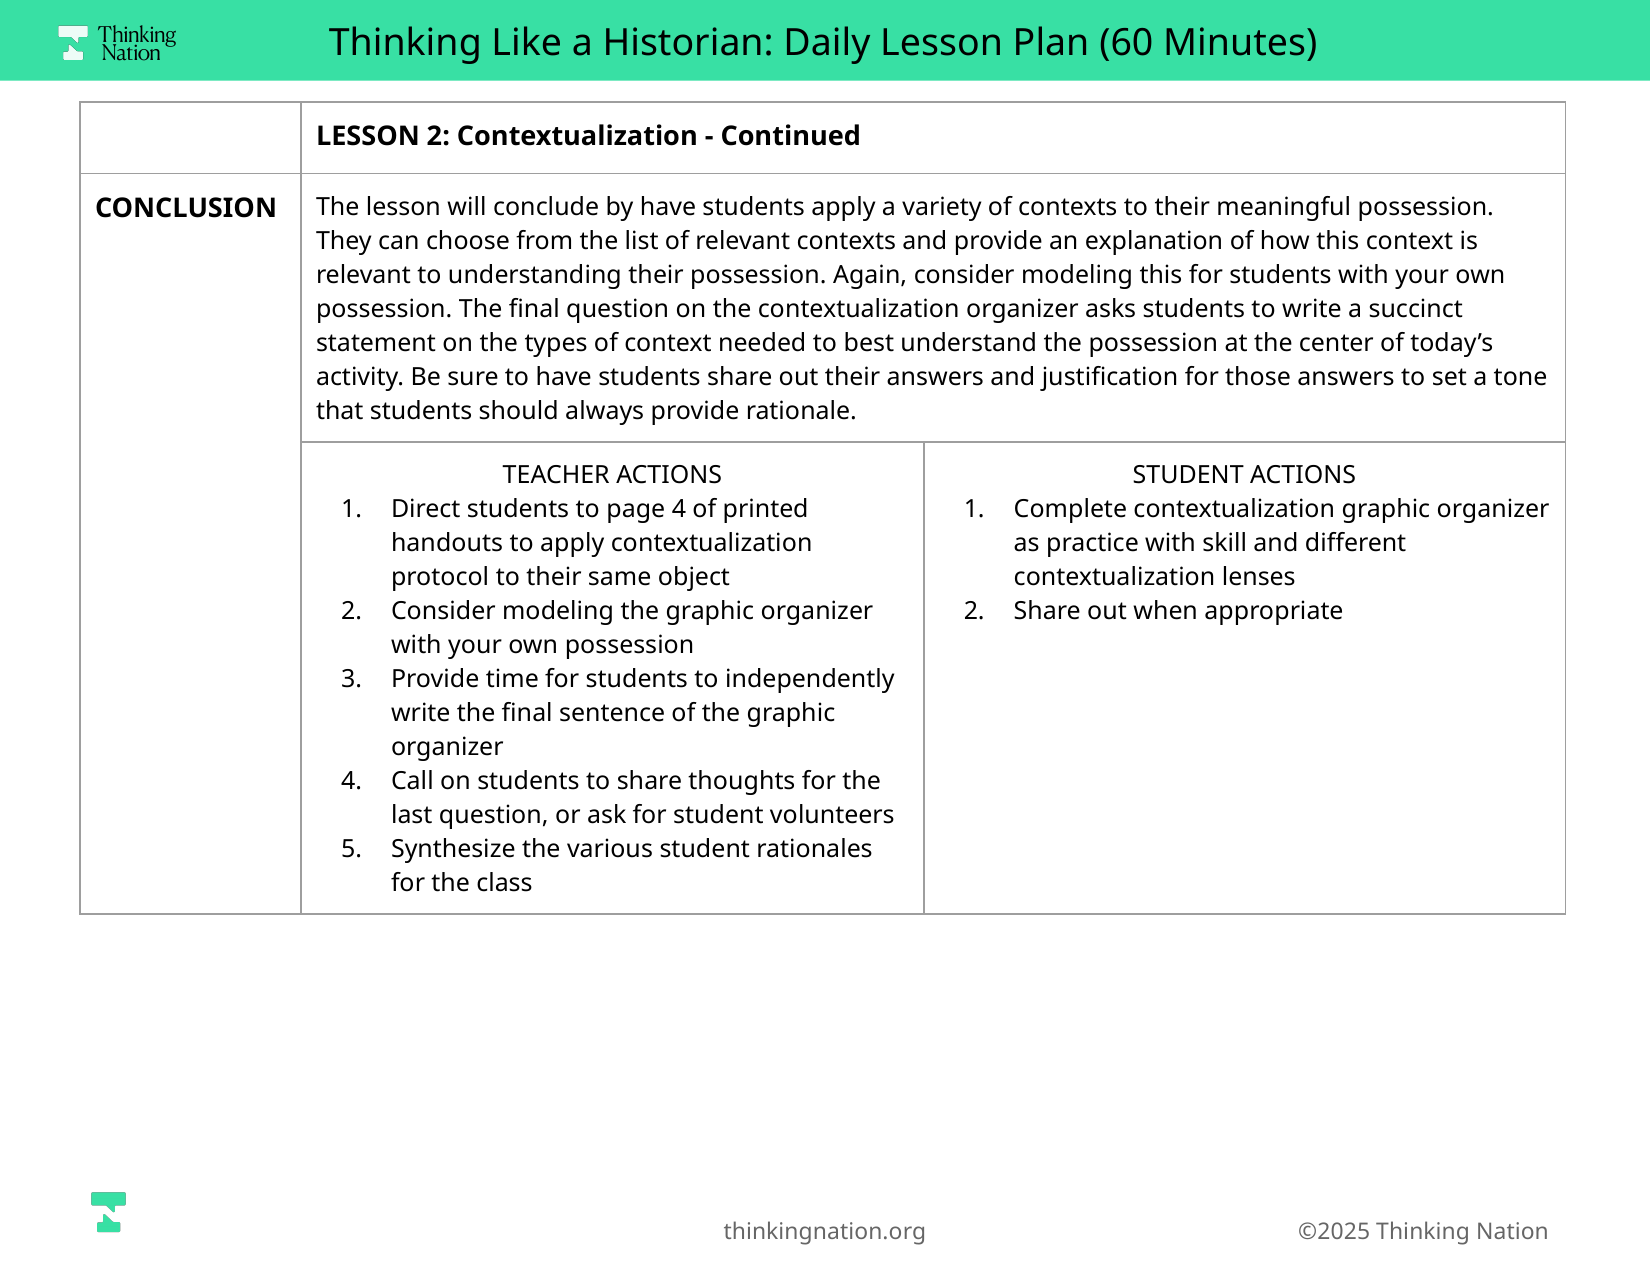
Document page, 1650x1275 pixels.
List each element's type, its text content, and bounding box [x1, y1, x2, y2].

text_box thinkingnation.org [629, 1200, 1021, 1240]
table_cell CONCLUSION [81, 174, 300, 913]
table_cell The lesson will conclude by have students apply a variety of contexts to their meaningful possession. They can choose from the list of relevant contexts and provide an explanation of how this context is relevant to understanding their possession. Again, consider modeling this for students with your own possession. The final question on the contextualization organizer asks students to write a succinct statement on the types of context needed to best understand the possession at the center of today’s activity. Be sure to have students share out their answers and justification for those answers to set a tone that students should always provide rationale. [302, 174, 1565, 441]
picture [80, 1184, 136, 1240]
text_box ©2025 Thinking Nation [1174, 1200, 1566, 1240]
picture [45, 14, 180, 71]
table_cell TEACHER ACTIONS Direct students to page 4 of printed handouts to apply contextualization protocol to their same object Consider modeling the graphic organizer with your own possession Provide time for students to independently write the final sentence of the graphic organizer Call on students to share thoughts for the last question, or ask for student volunteers Synthesize the various student rationales for the class [302, 443, 923, 913]
table_header LESSON 2: Contextualization - Continued [302, 103, 1565, 173]
text_box Thinking Like a Historian: Daily Lesson Plan (60 Minutes) [0, 0, 1650, 81]
table_cell STUDENT ACTIONS Complete contextualization graphic organizer as practice with skill and different contextualization lenses Share out when appropriate [925, 443, 1565, 913]
table_header [81, 103, 300, 173]
